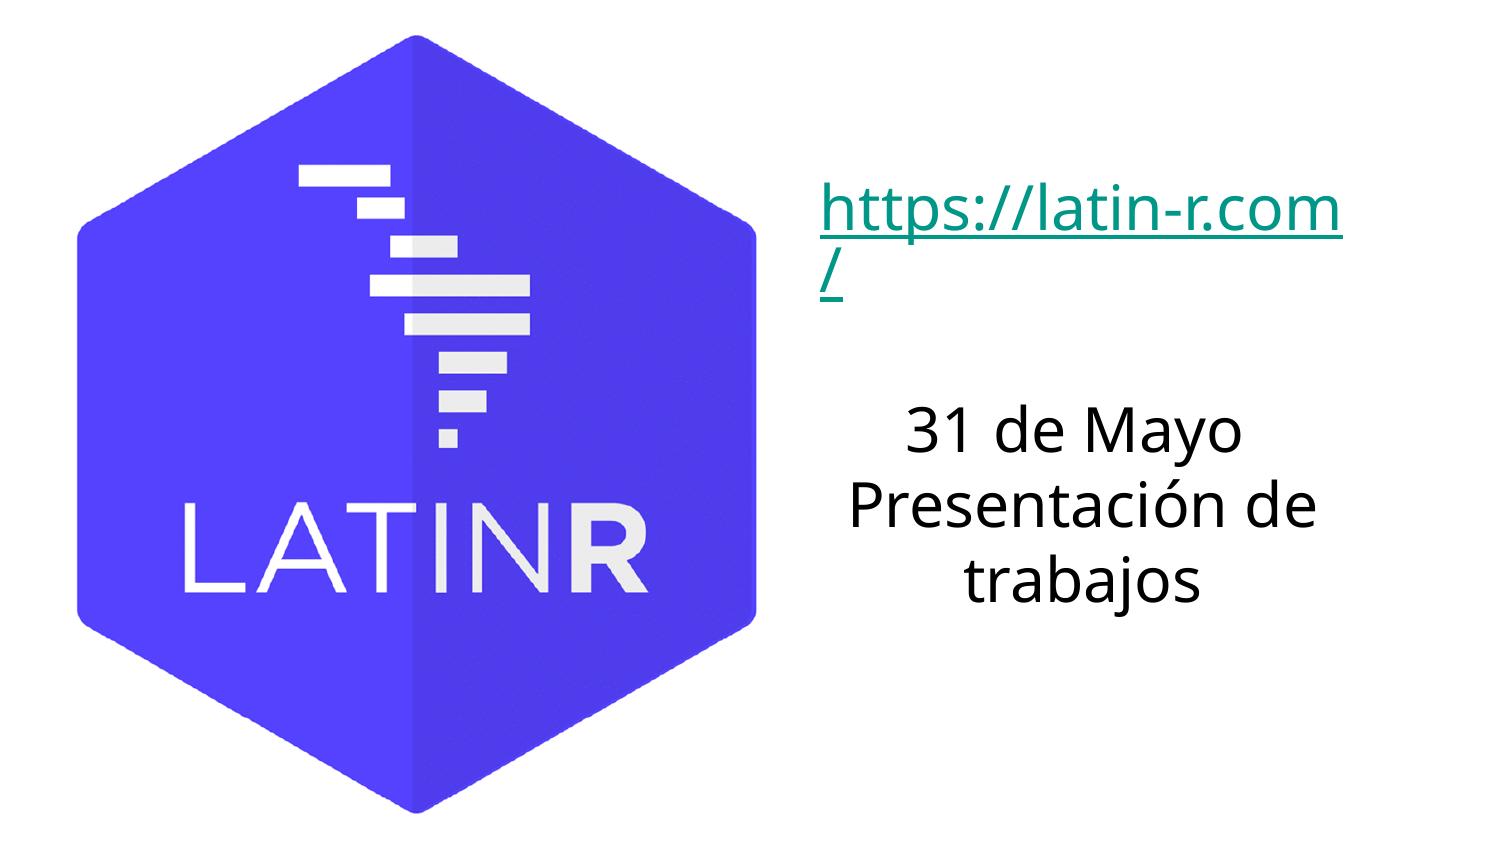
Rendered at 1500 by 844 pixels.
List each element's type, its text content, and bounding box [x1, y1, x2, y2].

text_box https://latin-r.com/ 31 de Mayo Presentación de trabajos [823, 152, 1362, 246]
picture [24, 24, 819, 819]
